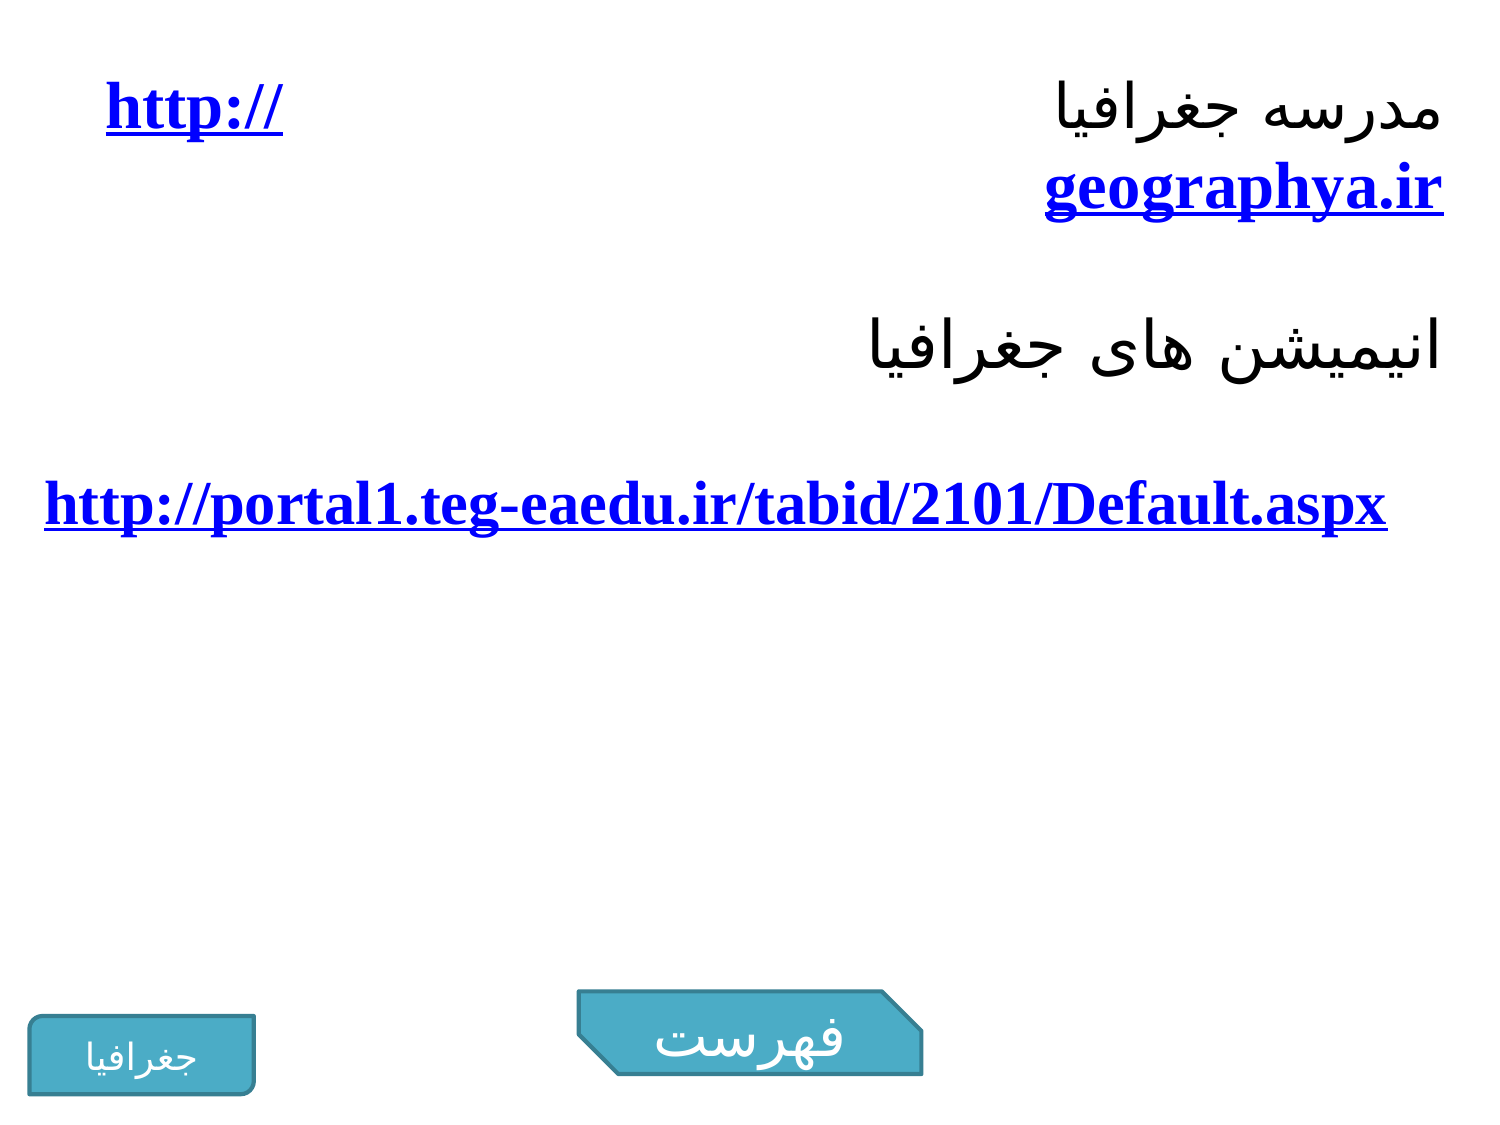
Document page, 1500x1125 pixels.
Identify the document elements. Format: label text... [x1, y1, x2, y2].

text_box فهرست [576, 989, 924, 1077]
text_box جغرافیا [27, 1013, 256, 1097]
text_box مدرسه جغرافیا http://geographya.ir انیمیشن های جغرافیا http://portal1.teg-eaedu.ir/tabid/2101/Default.aspx [29, 54, 1459, 545]
